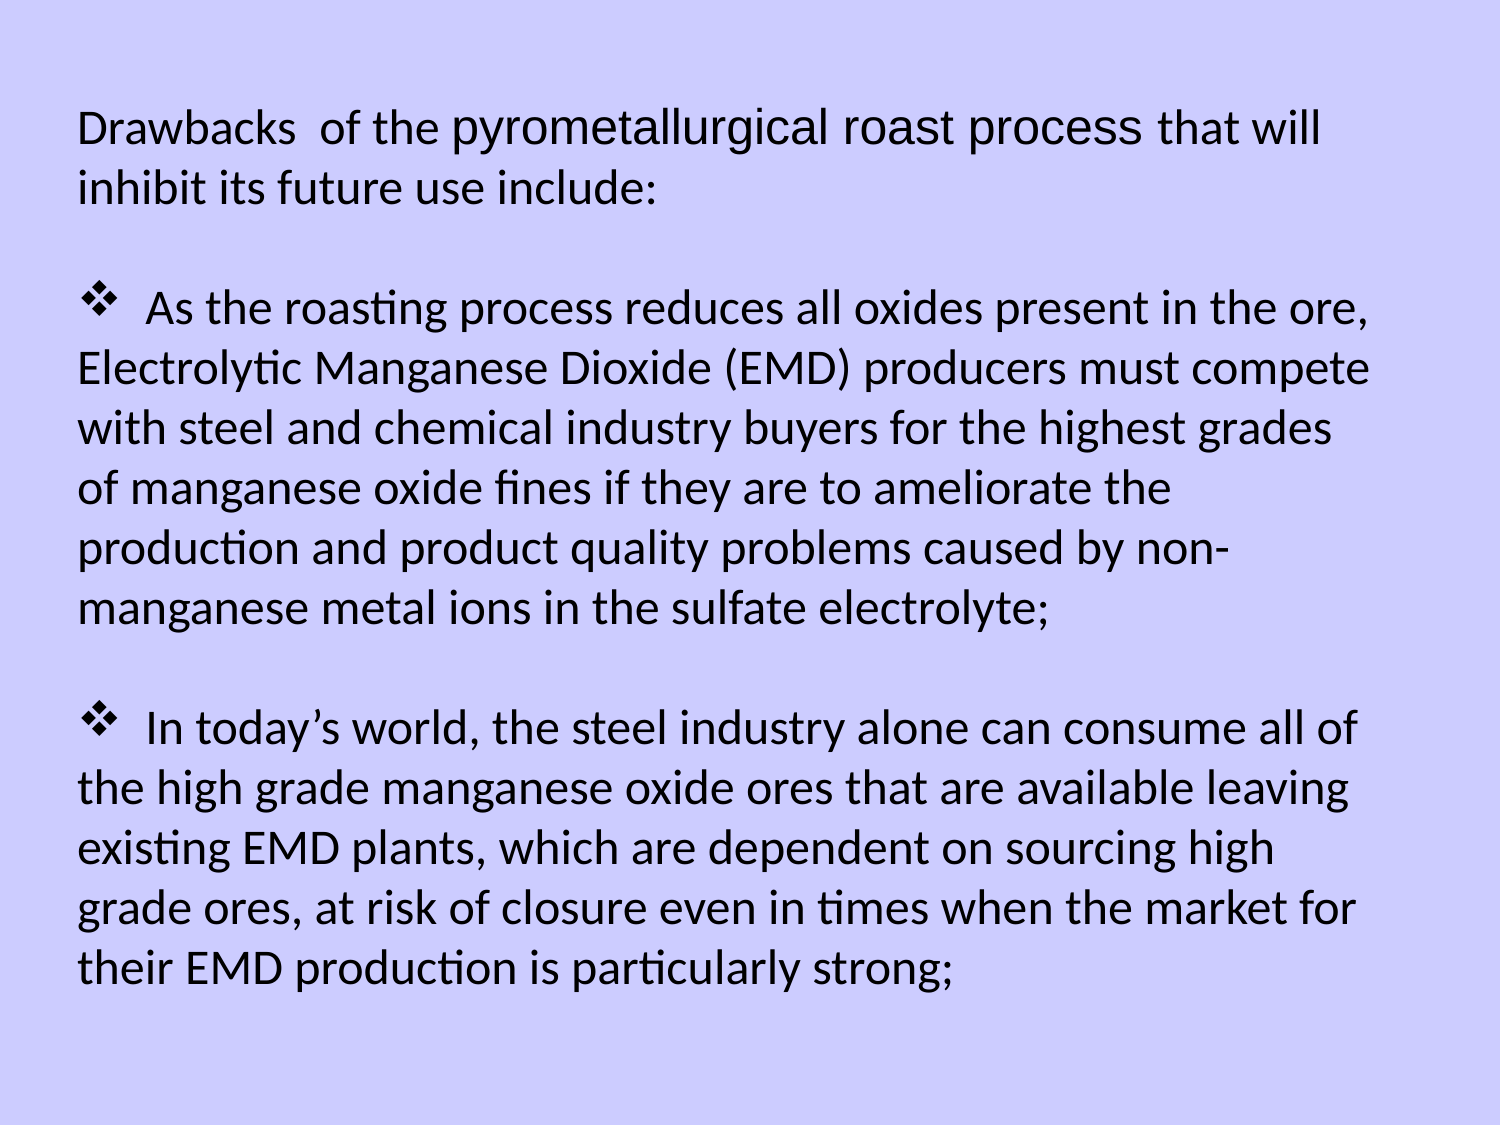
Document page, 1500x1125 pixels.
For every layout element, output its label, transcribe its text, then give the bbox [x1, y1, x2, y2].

text_box Drawbacks of the pyrometallurgical roast process that will inhibit its future use include: As the roasting process reduces all oxides present in the ore, Electrolytic Manganese Dioxide (EMD) producers must compete with steel and chemical industry buyers for the highest grades of manganese oxide fines if they are to ameliorate the production and product quality problems caused by non-manganese metal ions in the sulfate electrolyte; In today’s world, the steel industry alone can consume all of the high grade manganese oxide ores that are available leaving existing EMD plants, which are dependent on sourcing high grade ores, at risk of closure even in times when the market for their EMD production is particularly strong; [62, 62, 1400, 1003]
